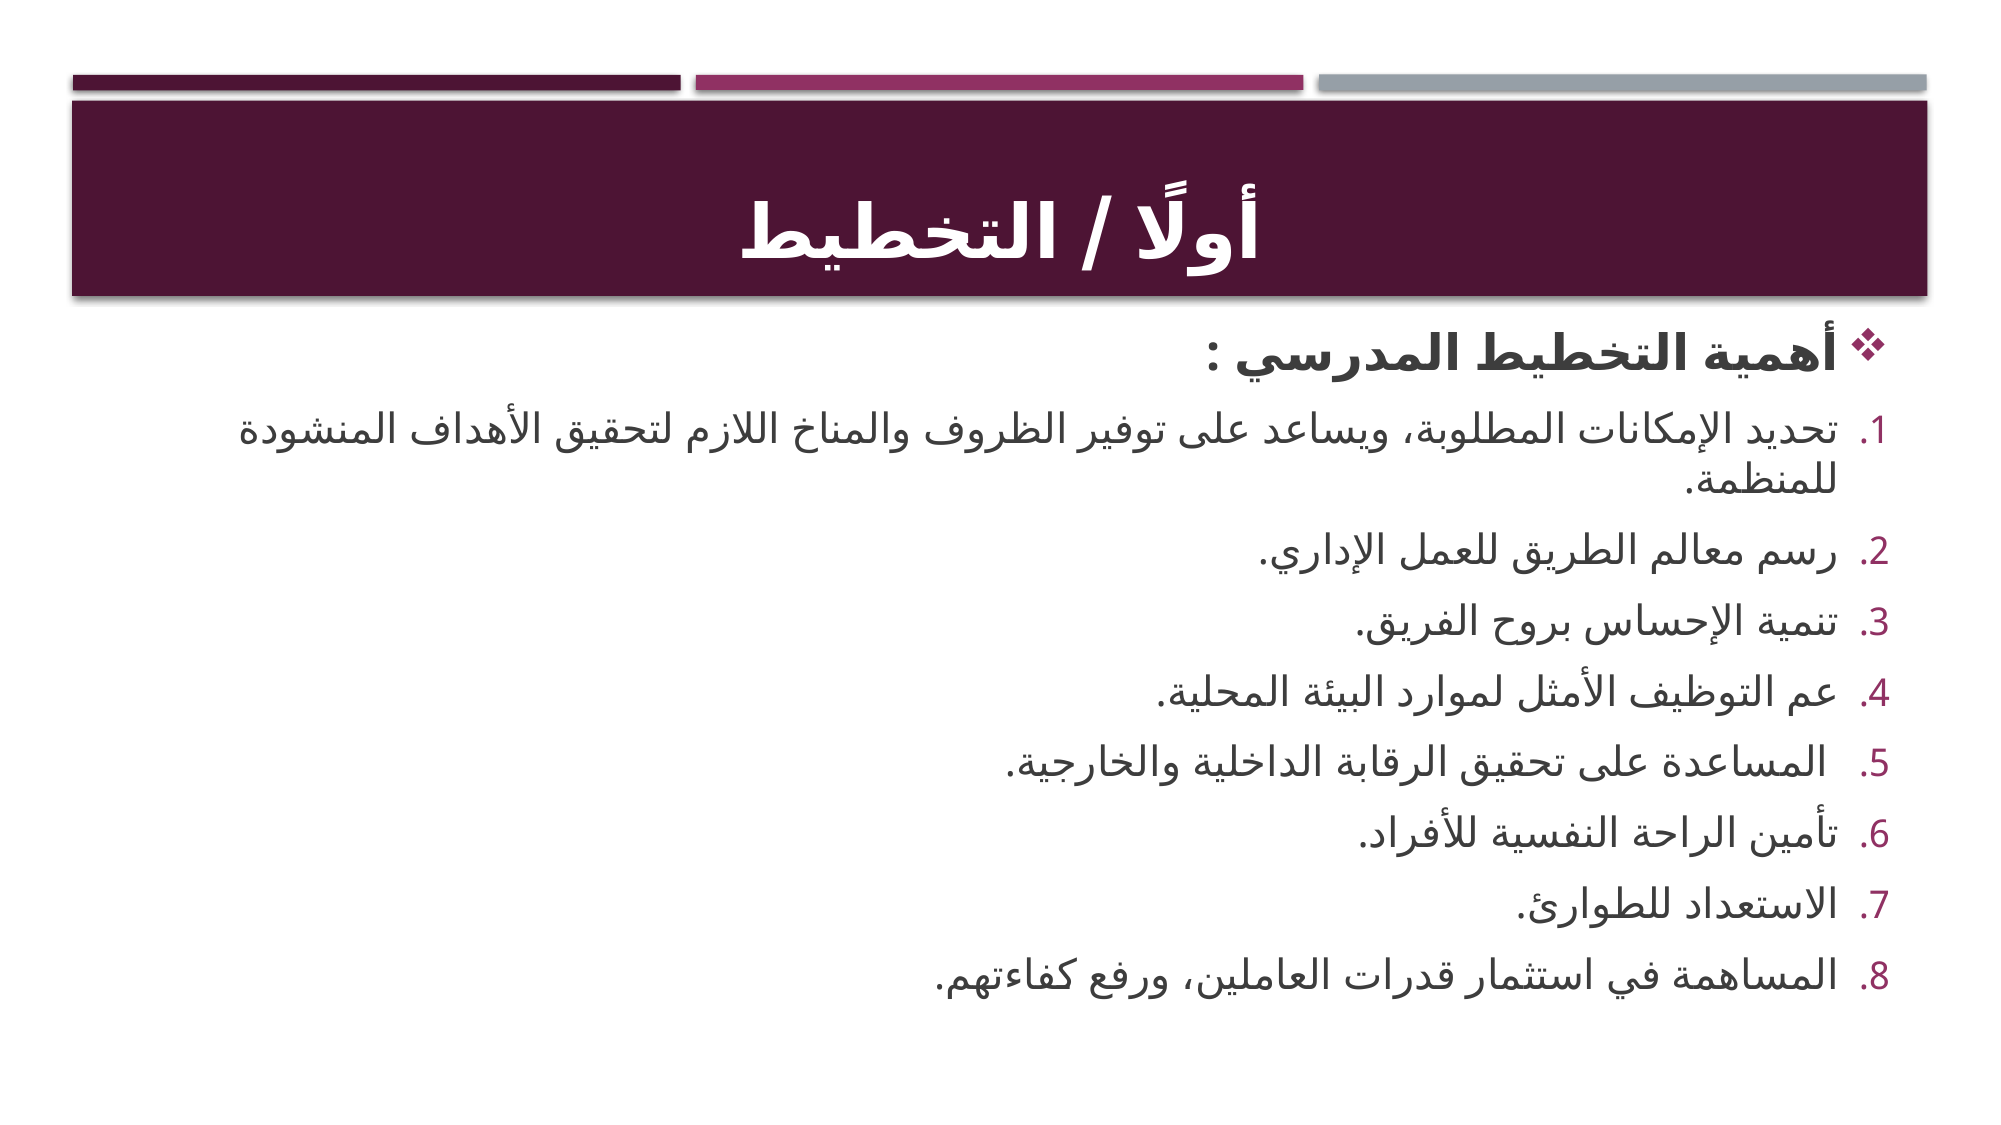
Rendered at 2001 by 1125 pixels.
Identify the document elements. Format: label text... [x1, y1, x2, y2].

list أهمية التخطيط المدرسي : تحديد الإمكانات المطلوبة، ويساعد على توفير الظروف والمناخ اللازم لتحقيق الأهداف المنشودة للمنظمة. رسم معالم الطريق للعمل الإداري. تنمية الإحساس بروح الفريق. عم التوظيف الأمثل لموارد البيئة المحلية. المساعدة على تحقيق الرقابة الداخلية والخارجية. تأمين الراحة النفسية للأفراد. الاستعداد للطوارئ. المساهمة في استثمار قدرات العاملين، ورفع كفاءتهم. [95, 357, 1905, 962]
title أولًا / التخطيط [95, 115, 1905, 282]
